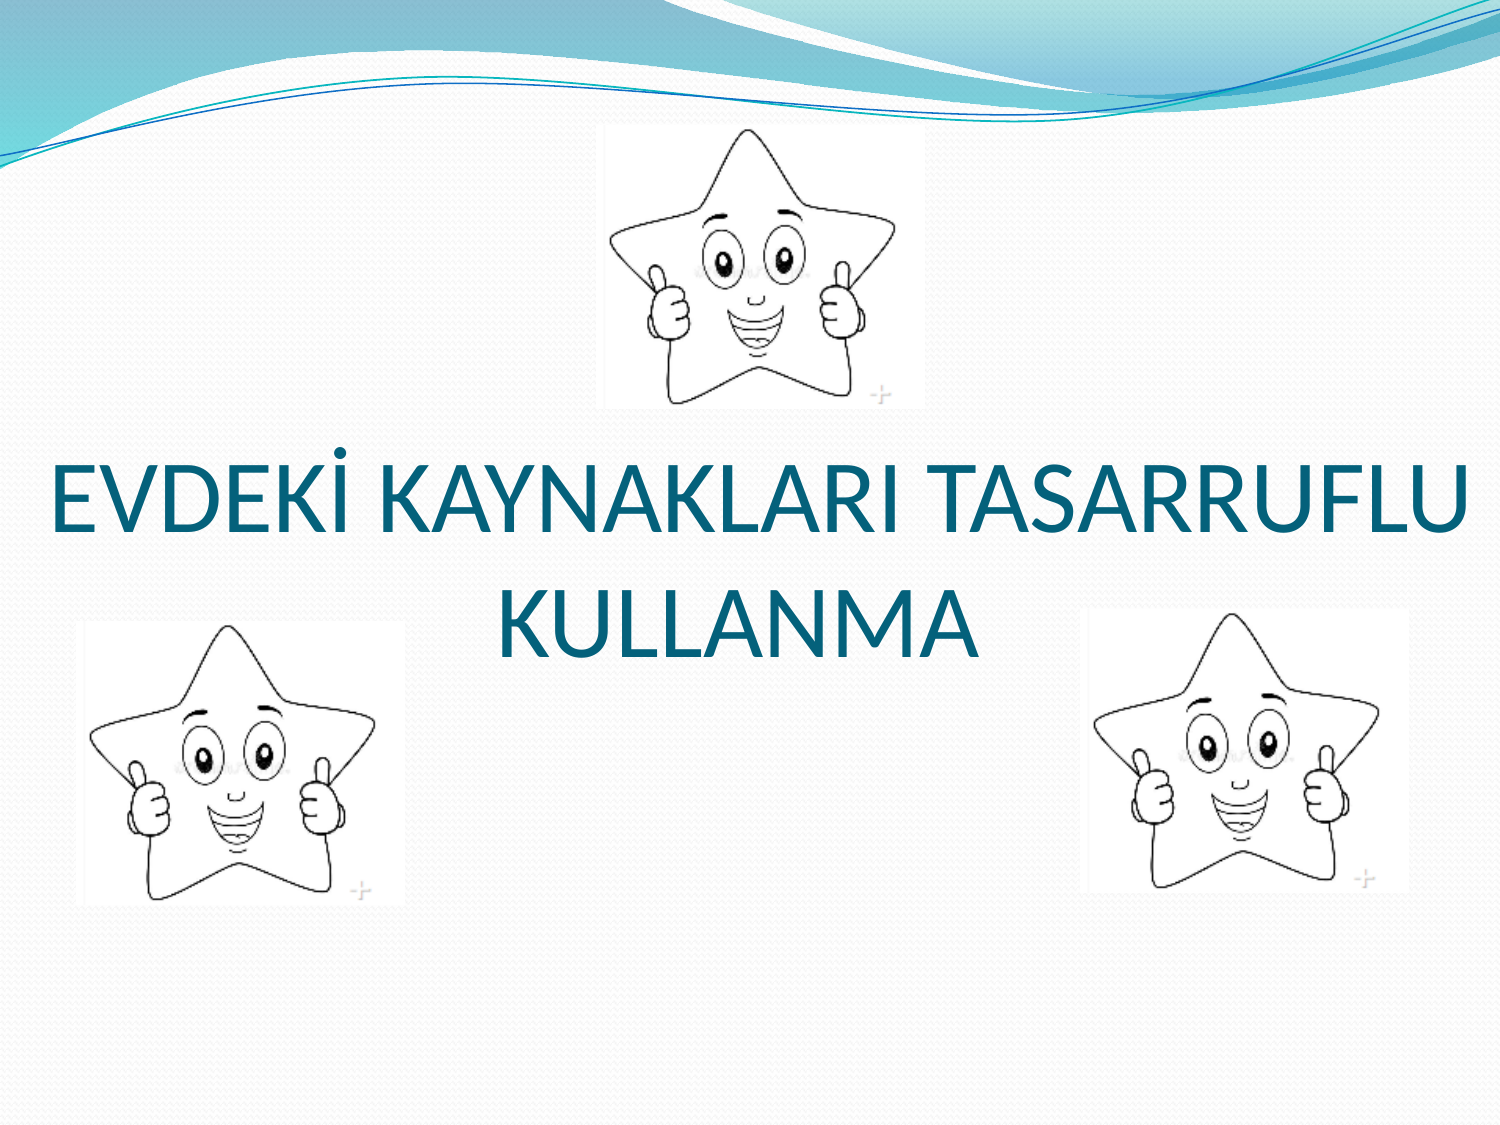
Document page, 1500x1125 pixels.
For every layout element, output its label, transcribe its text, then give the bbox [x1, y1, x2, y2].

title EVDEKİ KAYNAKLARI TASARRUFLU KULLANMA [0, 361, 1500, 679]
picture [76, 621, 405, 905]
picture [596, 125, 925, 409]
picture [1080, 609, 1410, 893]
